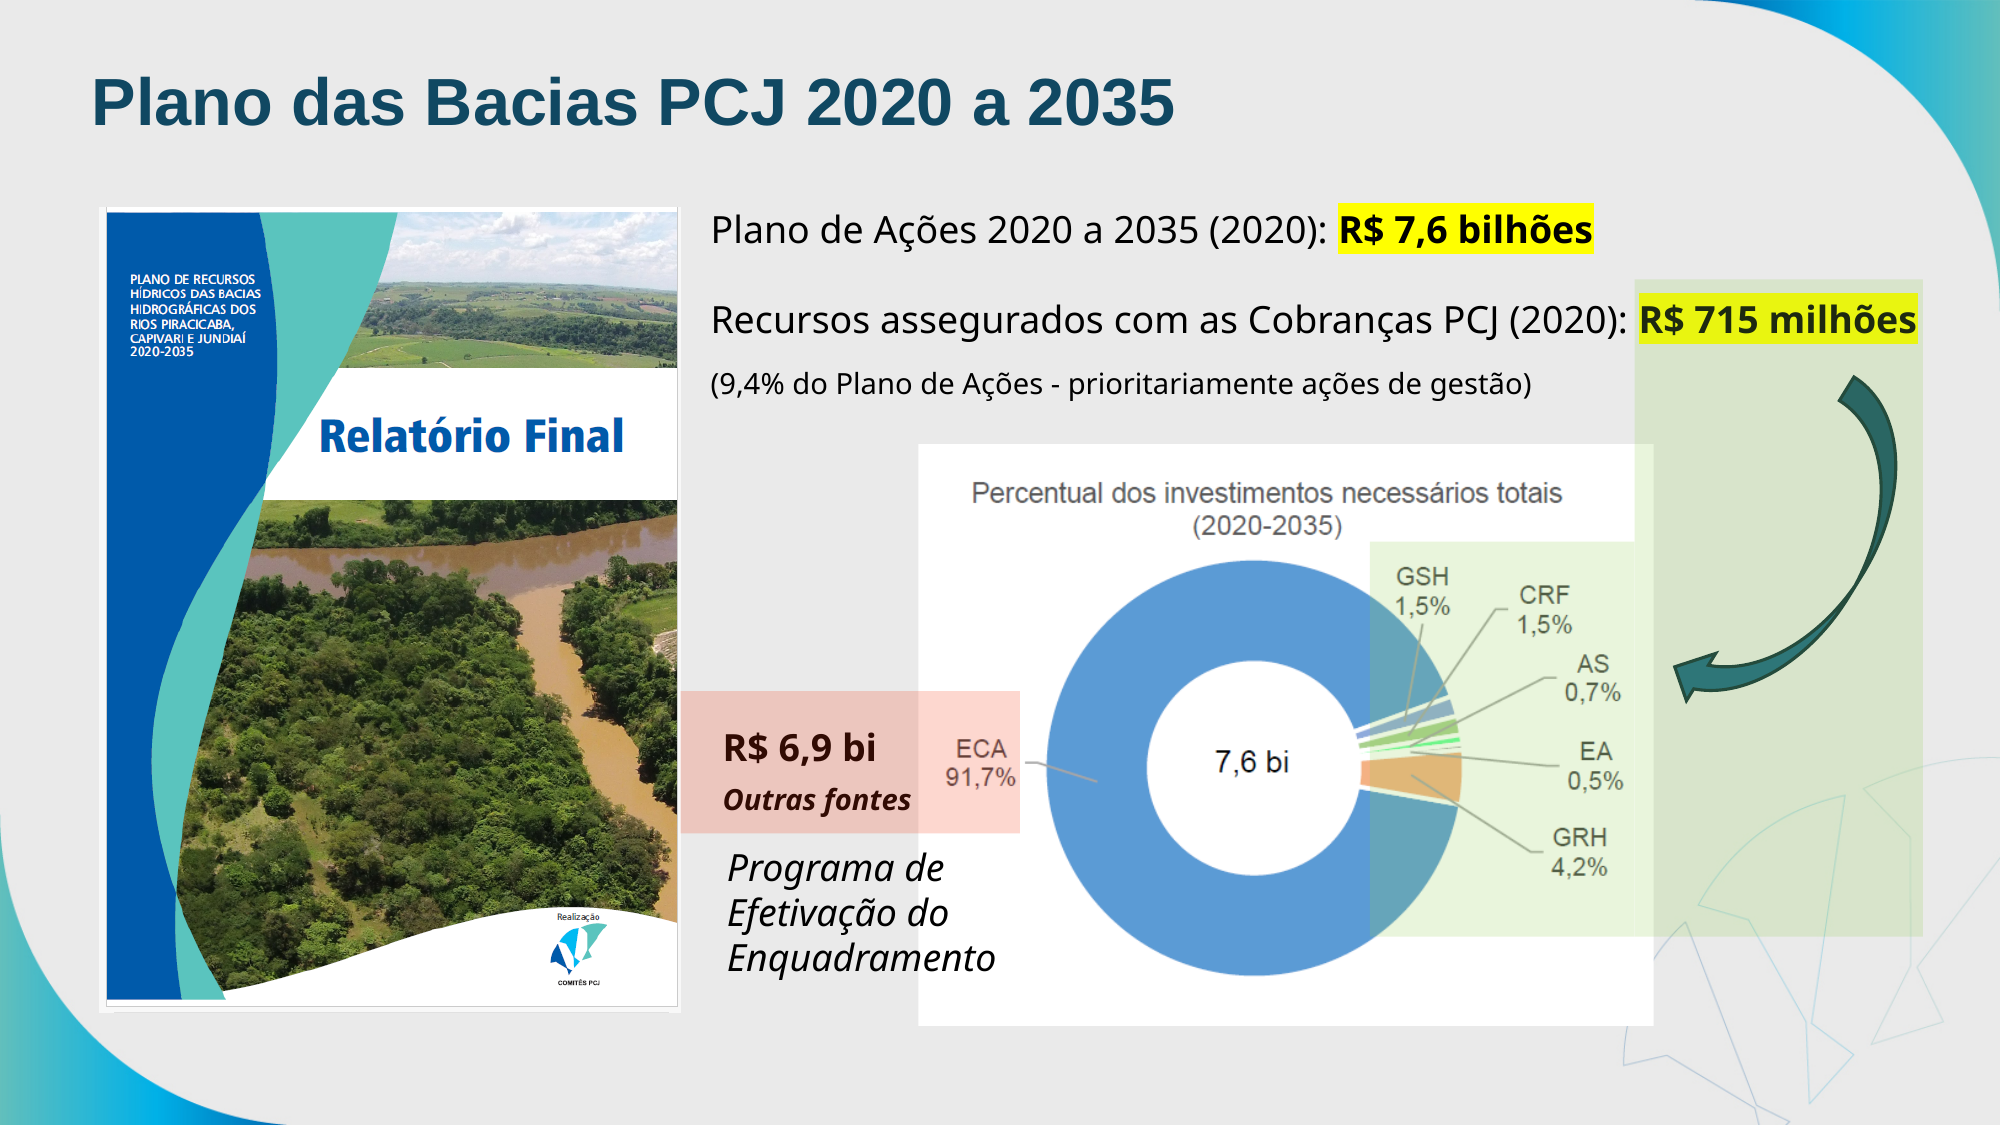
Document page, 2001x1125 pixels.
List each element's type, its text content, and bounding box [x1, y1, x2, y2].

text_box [680, 690, 1021, 989]
text_box Plano de Ações 2020 a 2035 (2020): R$ 7,6 bilhões Recursos assegurados com as Cobranças PCJ (2020): R$ 715 milhões (9,4% do Plano de Ações - prioritariamente ações de gestão) [695, 198, 1949, 408]
text_box Plano das Bacias PCJ 2020 a 2035 [77, 51, 1830, 147]
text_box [1369, 278, 1924, 938]
picture [0, 0, 2000, 1125]
